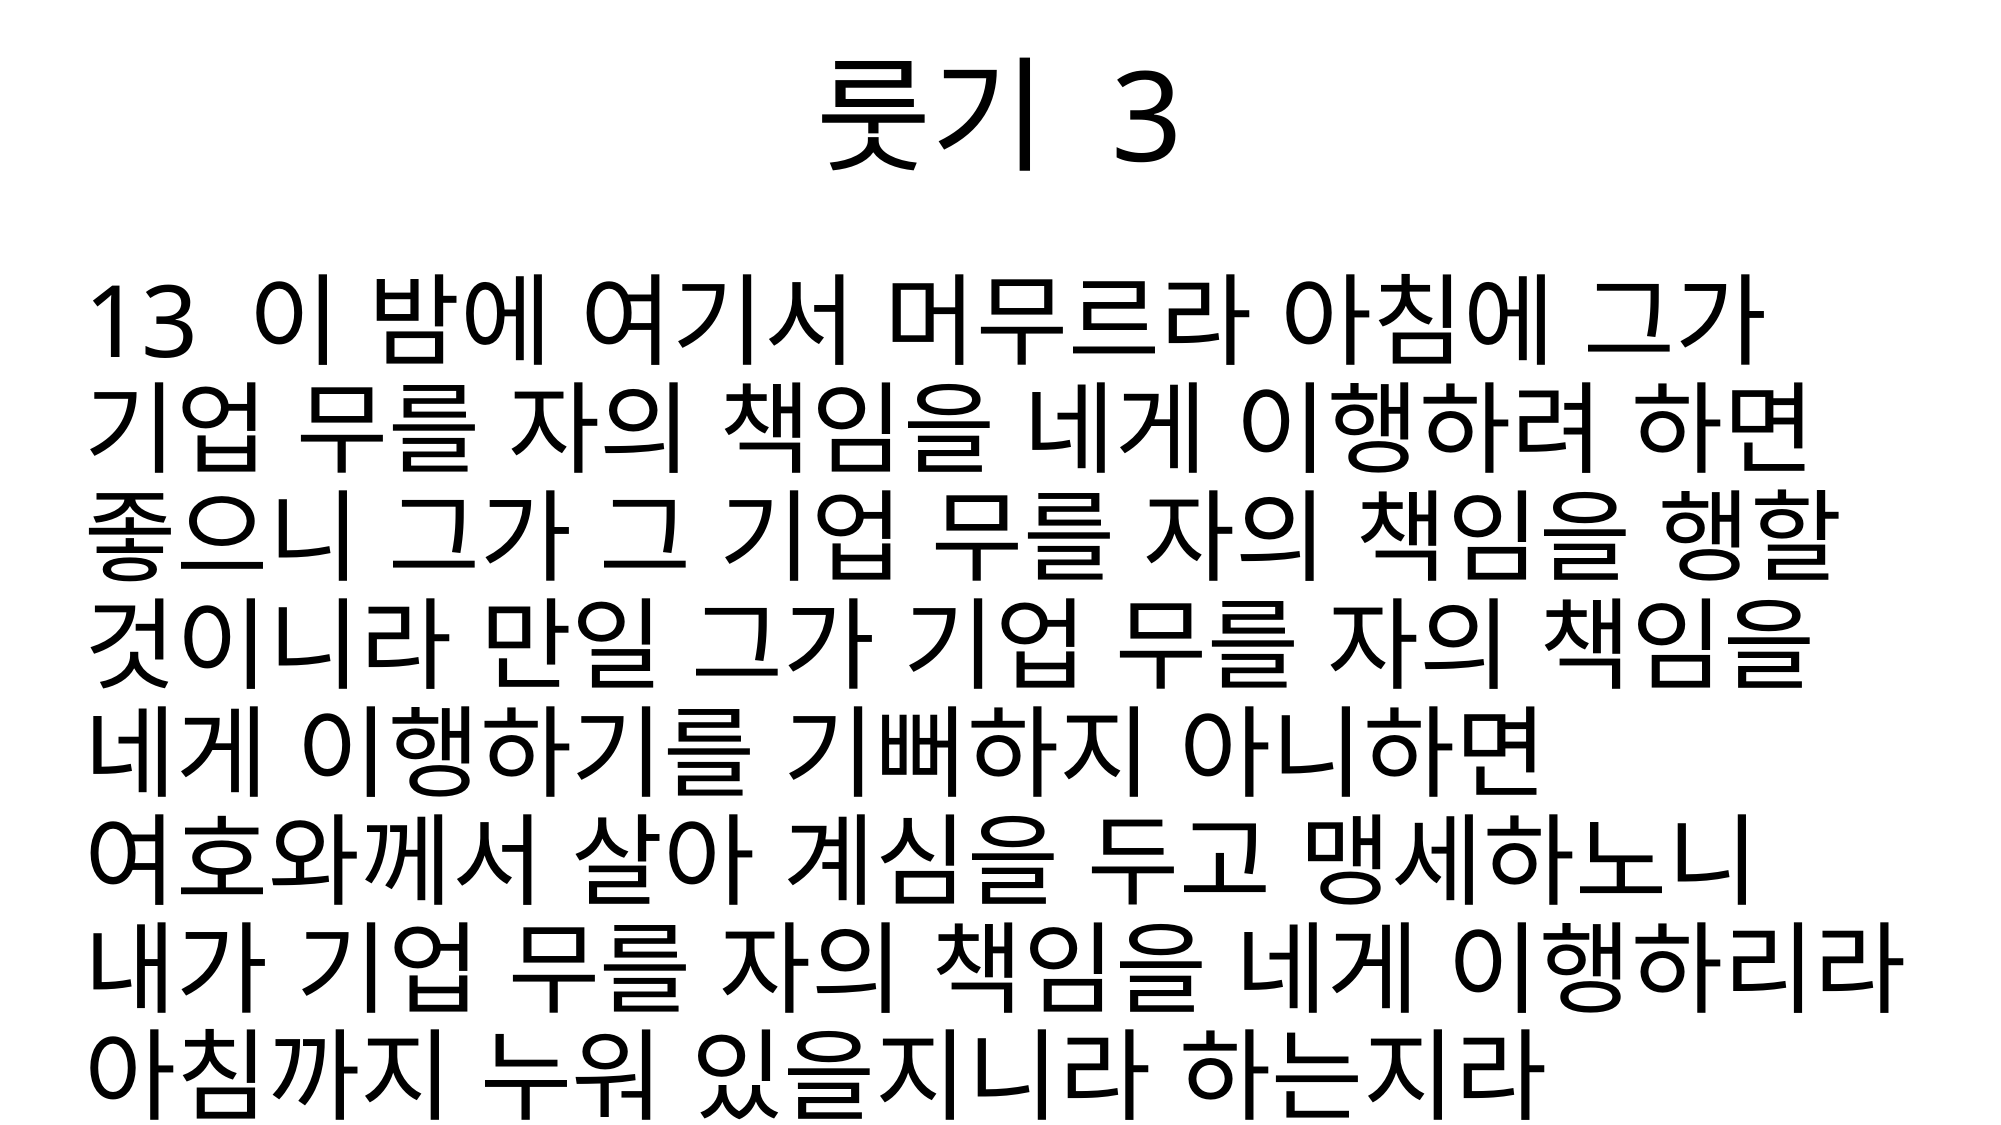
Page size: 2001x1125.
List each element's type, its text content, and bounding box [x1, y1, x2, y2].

list 13 이 밤에 여기서 머무르라 아침에 그가 기업 무를 자의 책임을 네게 이행하려 하면 좋으니 그가 그 기업 무를 자의 책임을 행할 것이니라 만일 그가 기업 무를 자의 책임을 네게 이행하기를 기뻐하지 아니하면 여호와께서 살아 계심을 두고 맹세하노니 내가 기업 무를 자의 책임을 네게 이행하리라 아침까지 누워 있을지니라 하는지라 [69, 263, 1953, 423]
footer 룻기 3 [0, 32, 2000, 192]
picture [0, 0, 2001, 1125]
